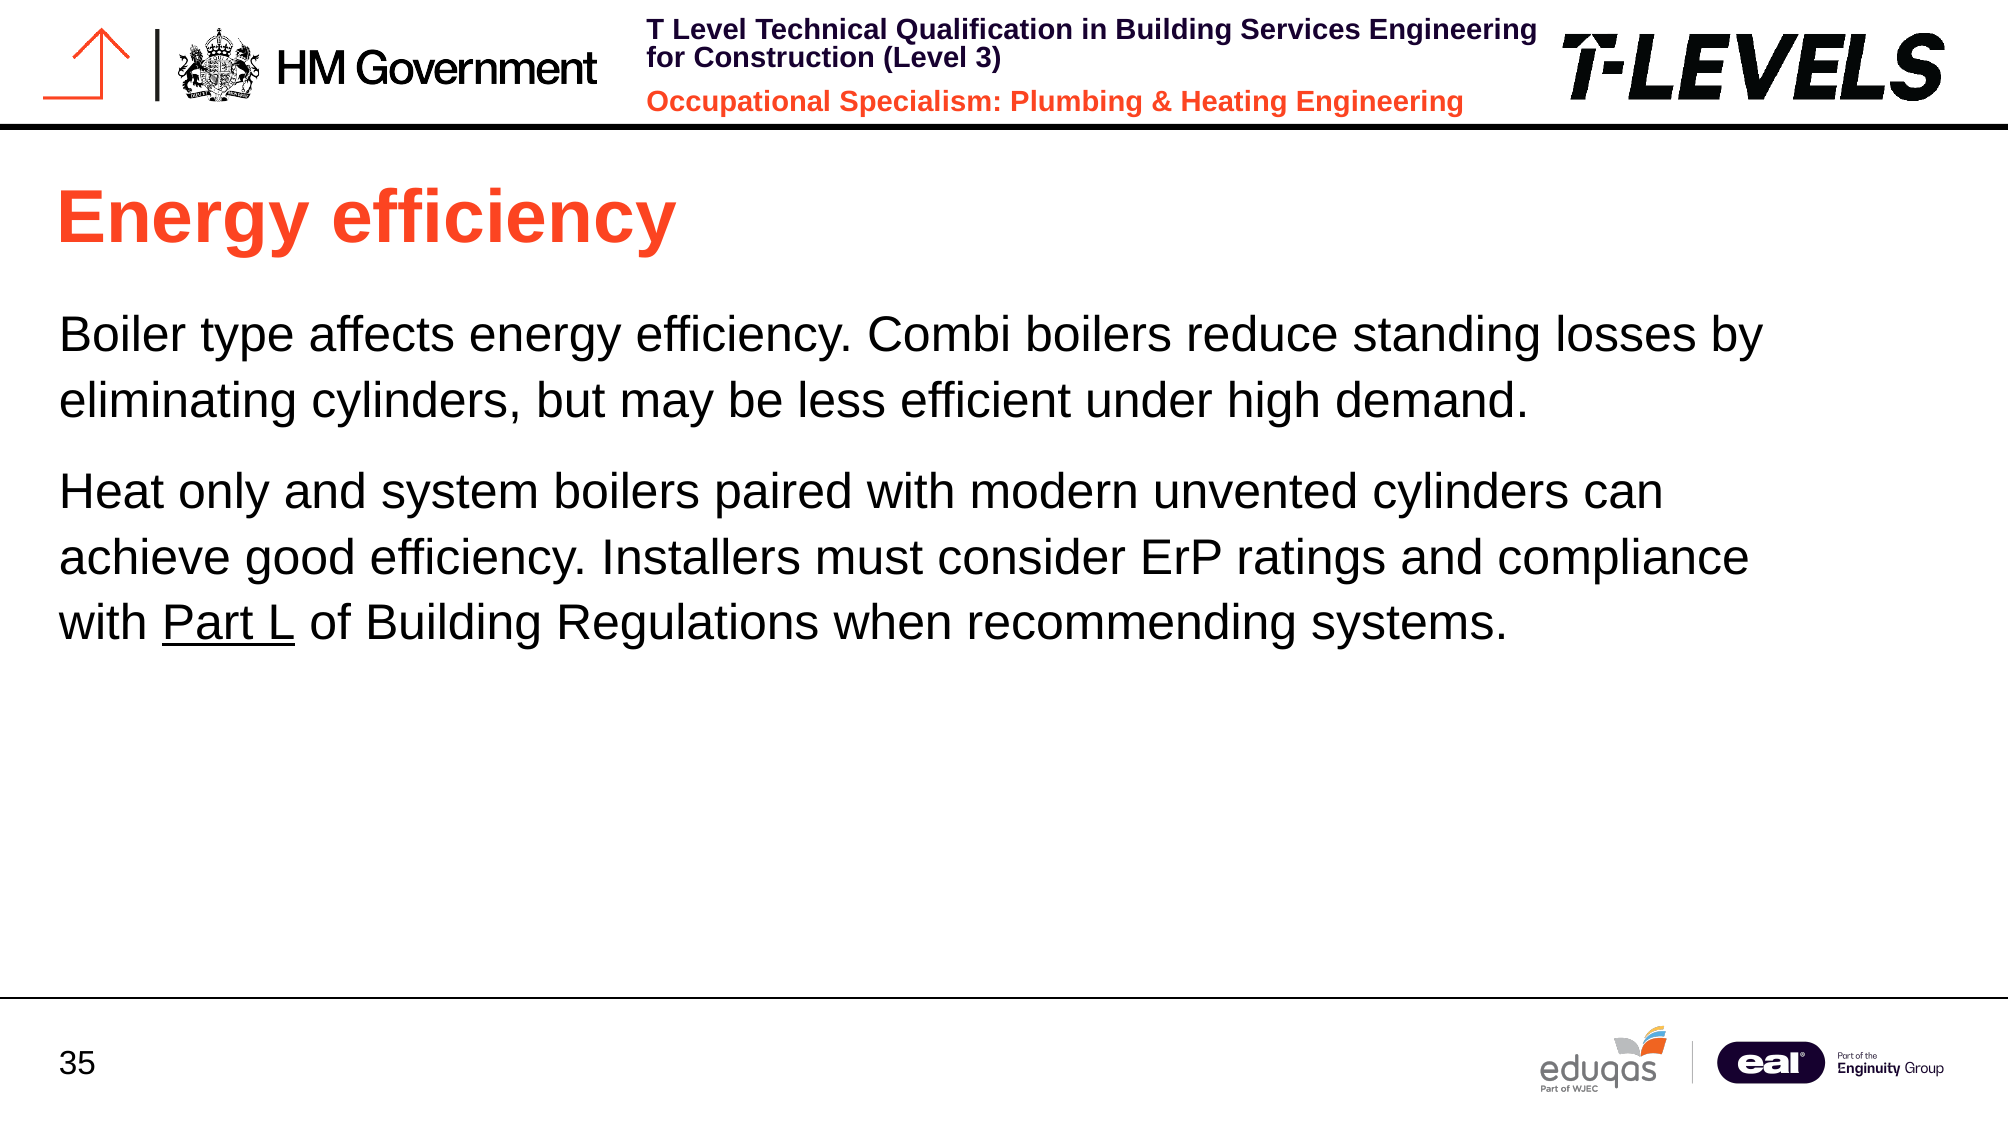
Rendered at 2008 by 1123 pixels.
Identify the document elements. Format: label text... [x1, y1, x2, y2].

picture [155, 28, 597, 102]
picture [1543, 25, 1964, 108]
picture [38, 27, 136, 100]
title Energy efficiency [41, 111, 1949, 314]
list Boiler type affects energy efficiency. Combi boilers reduce standing losses by eliminating cylinders, but may be less efficient under high demand. Heat only and system boilers paired with modern unvented cylinders can achieve good efficiency. Installers must consider ErP ratings and compliance with Part L of Building Regulations when recommending systems. [59, 295, 1774, 975]
picture [1535, 1021, 1949, 1097]
